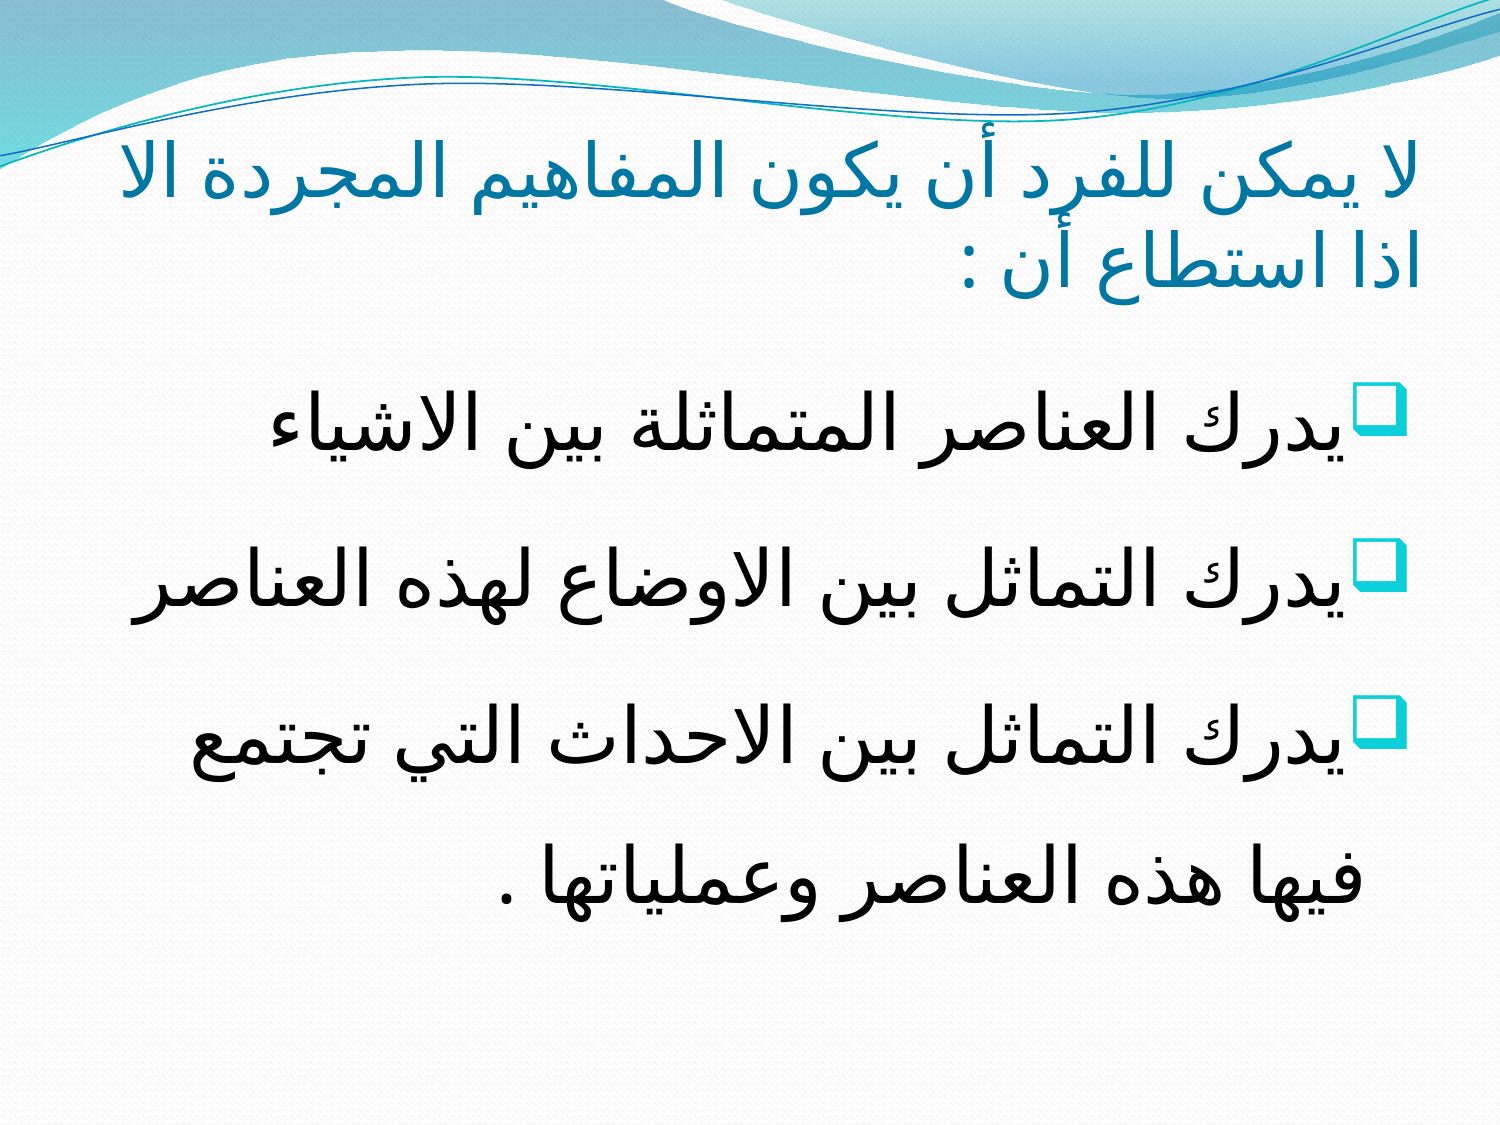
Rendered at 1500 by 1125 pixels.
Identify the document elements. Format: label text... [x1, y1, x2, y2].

title لا يمكن للفرد أن يكون المفاهيم المجردة الا اذا استطاع أن : [75, 115, 1425, 303]
list يدرك العناصر المتماثلة بين الاشياء يدرك التماثل بين الاوضاع لهذه العناصر يدرك التماثل بين الاحداث التي تجتمع فيها هذه العناصر وعملياتها . [75, 317, 1425, 1038]
